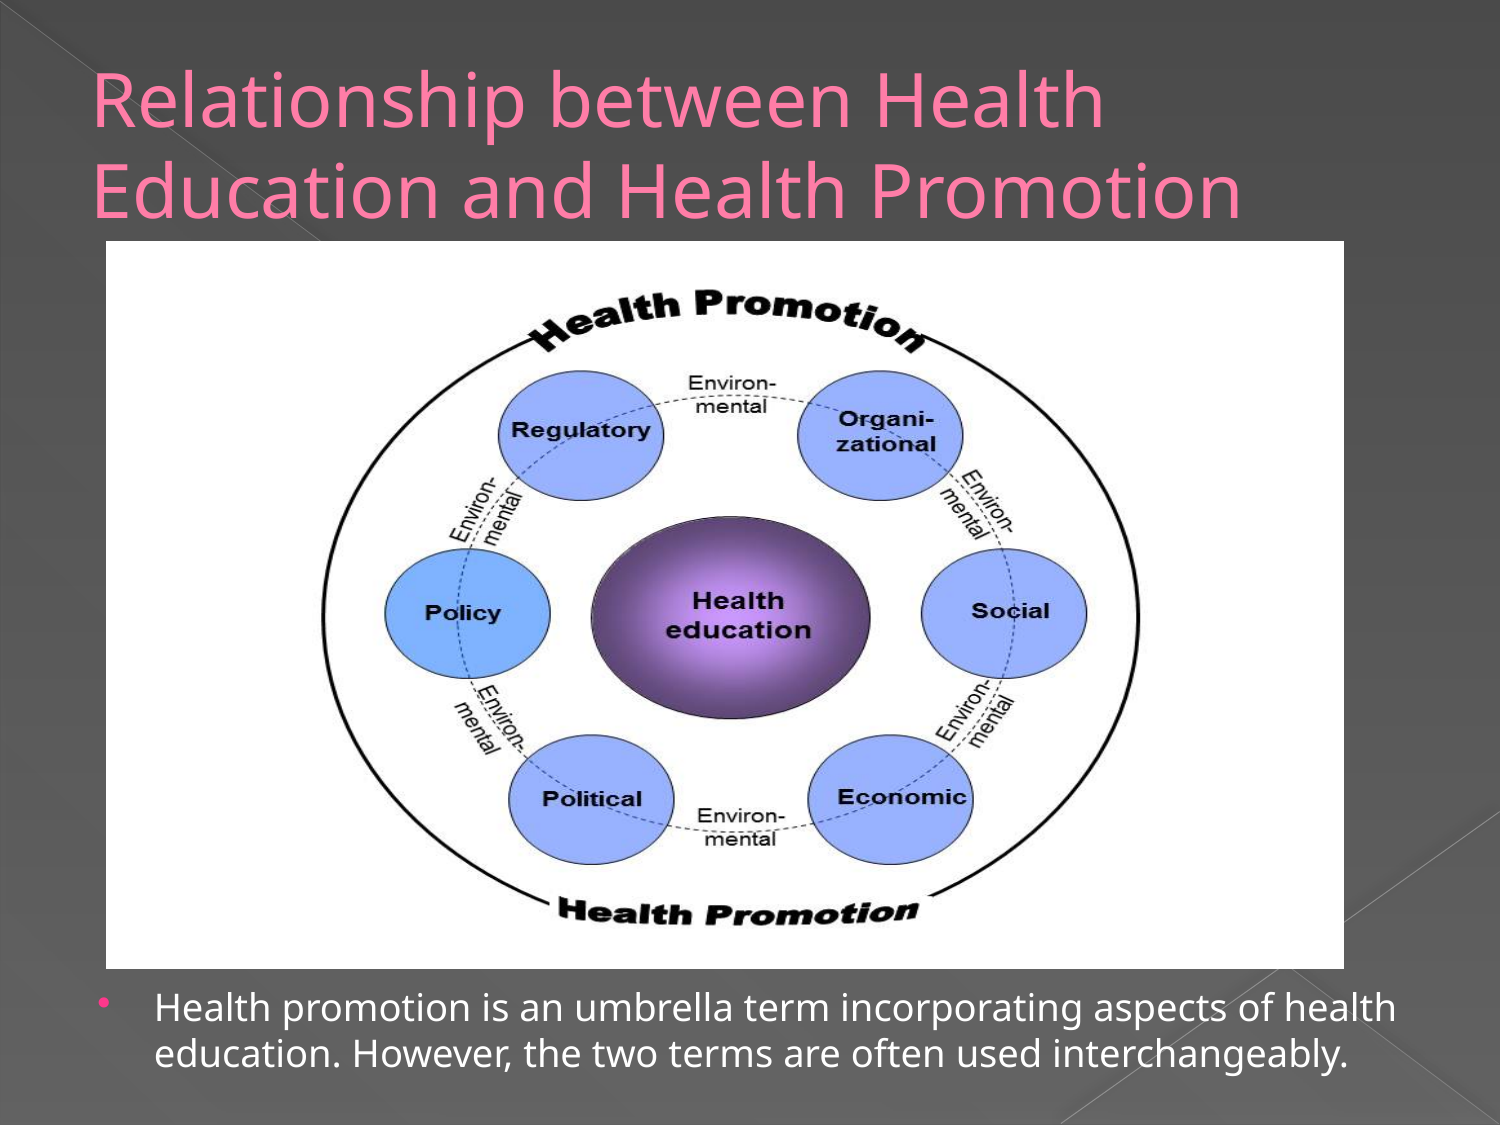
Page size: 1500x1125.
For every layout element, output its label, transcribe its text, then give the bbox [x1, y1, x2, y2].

list Health promotion is an umbrella term incorporating aspects of health education. However, the two terms are often used interchangeably. [75, 656, 1425, 1125]
title Relationship between Health Education and Health Promotion [0, 43, 1425, 242]
picture [106, 241, 1344, 969]
